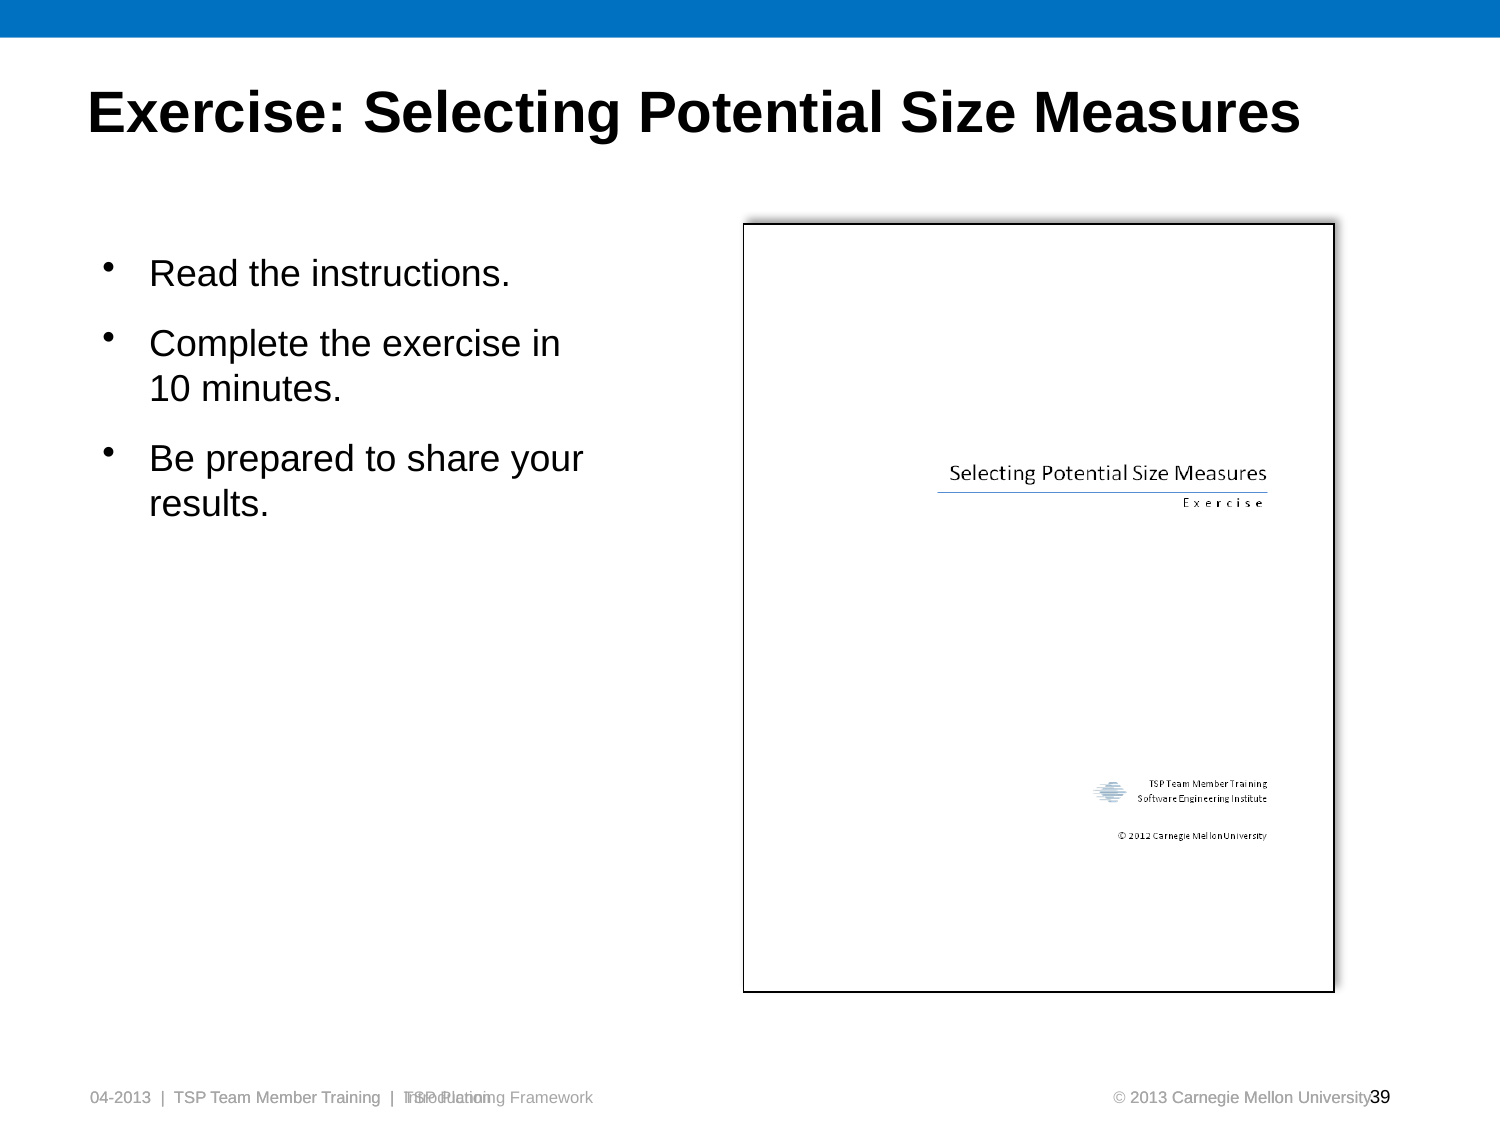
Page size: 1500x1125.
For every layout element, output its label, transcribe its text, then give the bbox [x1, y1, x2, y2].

title Exercise: Selecting Potential Size Measures [87, 87, 1439, 226]
picture [743, 224, 1334, 992]
text_box Read the instructions. Complete the exercise in 10 minutes. Be prepared to share your results. [87, 241, 630, 532]
